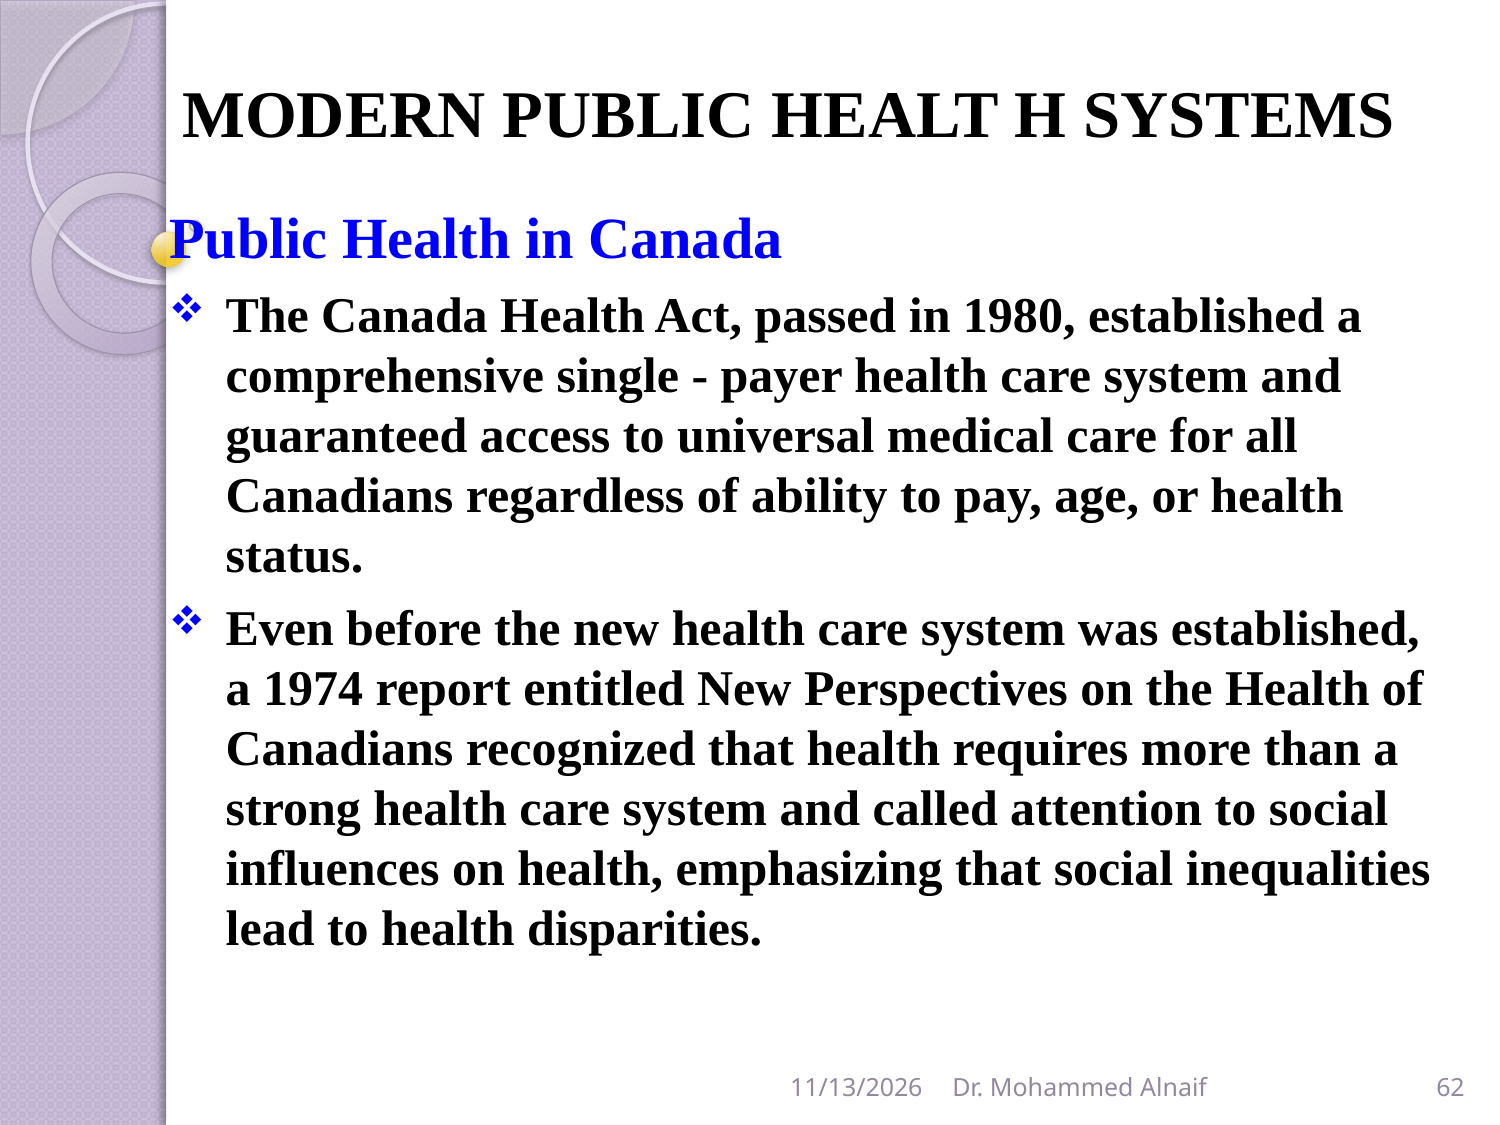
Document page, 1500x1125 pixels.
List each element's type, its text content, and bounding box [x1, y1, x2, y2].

subtitle Public Health in Canada The Canada Health Act, passed in 1980, established a comprehensive single - payer health care system and guaranteed access to universal medical care for all Canadians regardless of ability to pay, age, or health status. Even before the new health care system was established, a 1974 report entitled New Perspectives on the Health of Canadians recognized that health requires more than a strong health care system and called attention to social influences on health, emphasizing that social inequalities lead to health disparities. [150, 200, 1463, 1000]
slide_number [587, 1034, 937, 1113]
title MODERN PUBLIC HEALT H SYSTEMS [137, 62, 1413, 159]
slide_number 62 [1413, 1034, 1488, 1113]
footer Dr. Mohammed Alnaif [937, 1034, 1413, 1113]
